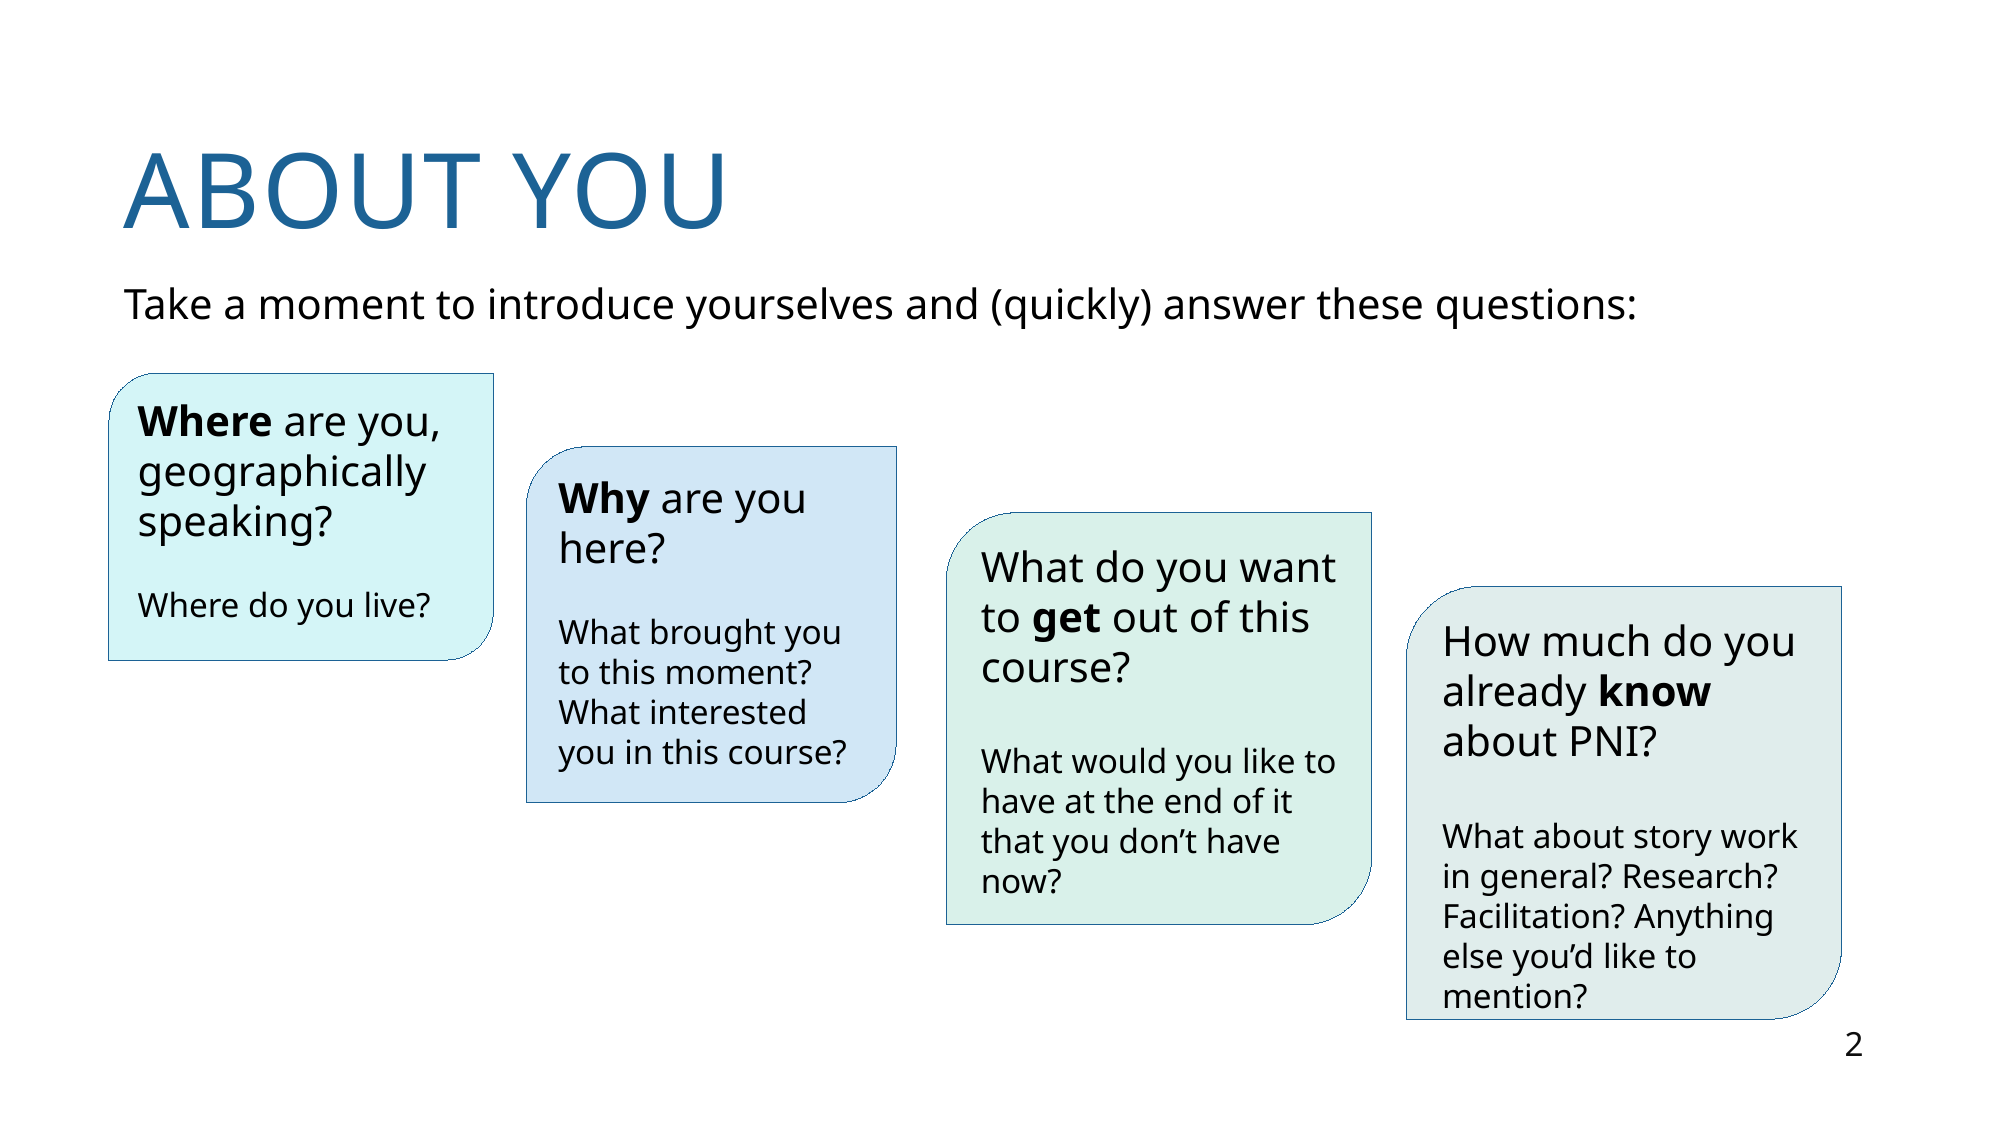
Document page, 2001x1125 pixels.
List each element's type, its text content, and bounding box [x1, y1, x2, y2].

slide_number 2 [1718, 1023, 1879, 1069]
text_box Why are you here? What brought you to this moment? What interested you in this course? [526, 446, 897, 803]
text_box Take a moment to introduce yourselves and (quickly) answer these questions: [108, 270, 1689, 336]
title About you [109, 76, 1891, 322]
text_box What do you want to get out of this course? What would you like to have at the end of it that you don’t have now? [946, 512, 1372, 925]
text_box How much do you already know about PNI? What about story work in general? Research? Facilitation? Anything else you’d like to mention? [1406, 586, 1842, 1020]
text_box Where are you, geographically speaking? Where do you live? [108, 373, 494, 661]
